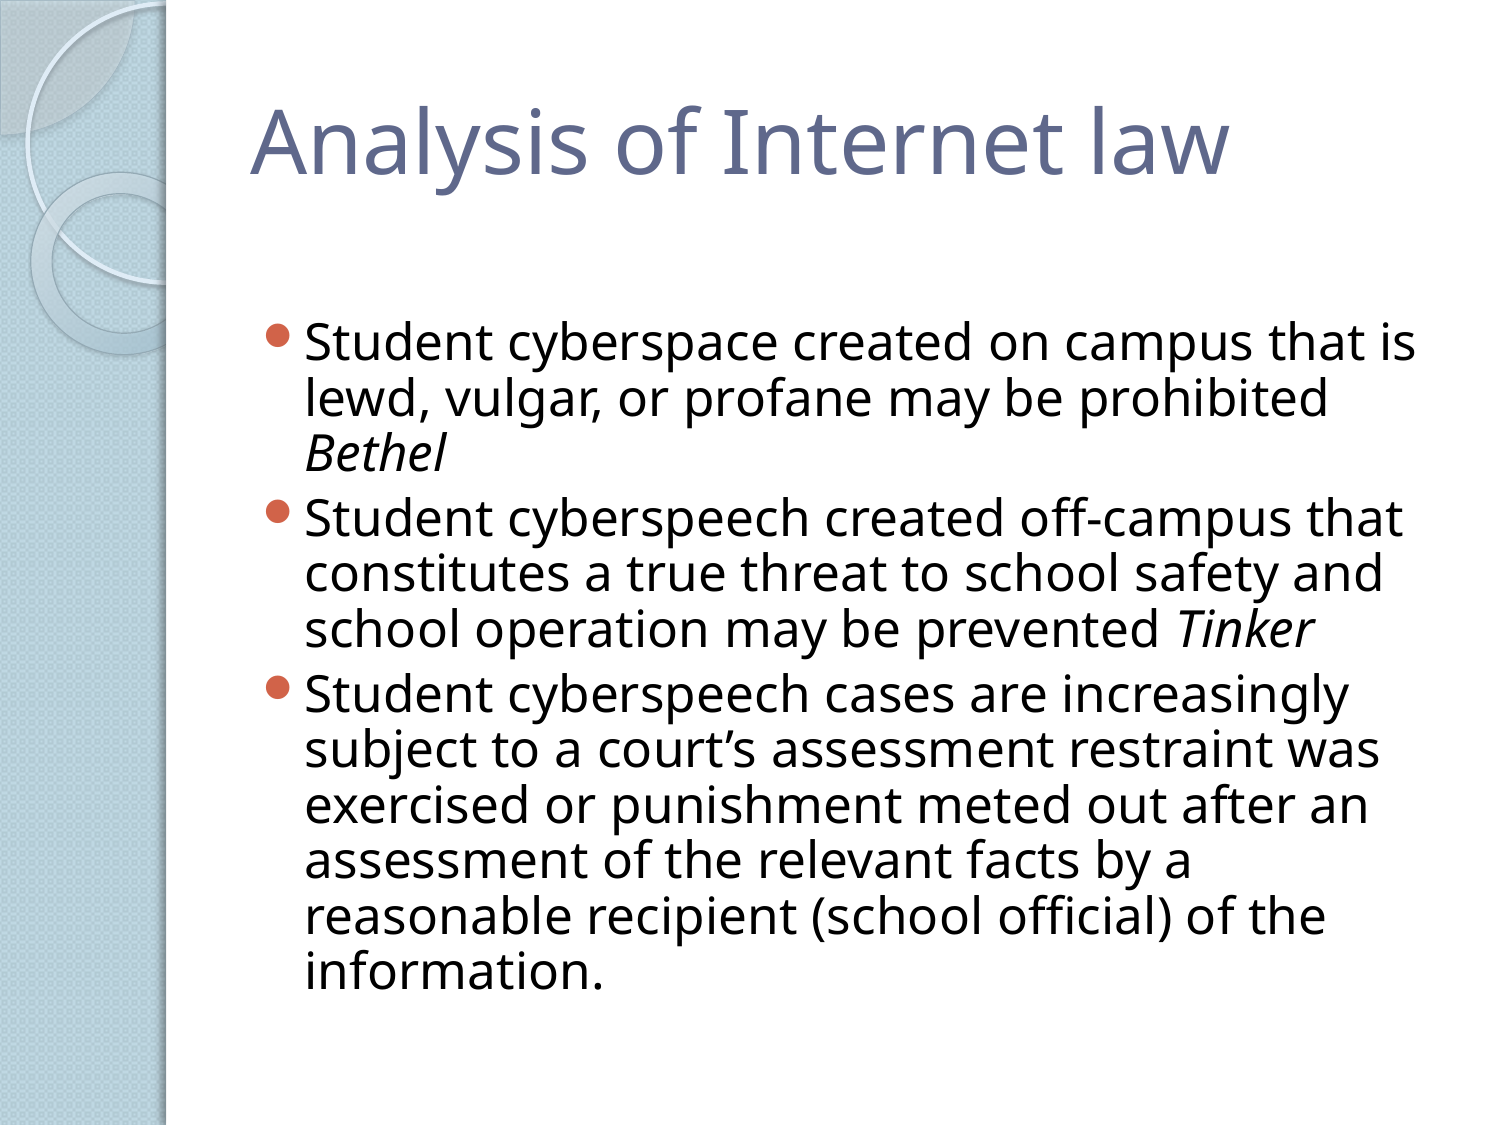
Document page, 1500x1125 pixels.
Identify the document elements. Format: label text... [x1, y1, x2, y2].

list Student cyberspace created on campus that is lewd, vulgar, or profane may be prohibited Bethel Student cyberspeech created off-campus that constitutes a true threat to school safety and school operation may be prevented Tinker Student cyberspeech cases are increasingly subject to a court’s assessment restraint was exercised or punishment meted out after an assessment of the relevant facts by a reasonable recipient (school official) of the information. [235, 237, 1466, 1025]
title Analysis of Internet law [235, 45, 1466, 233]
